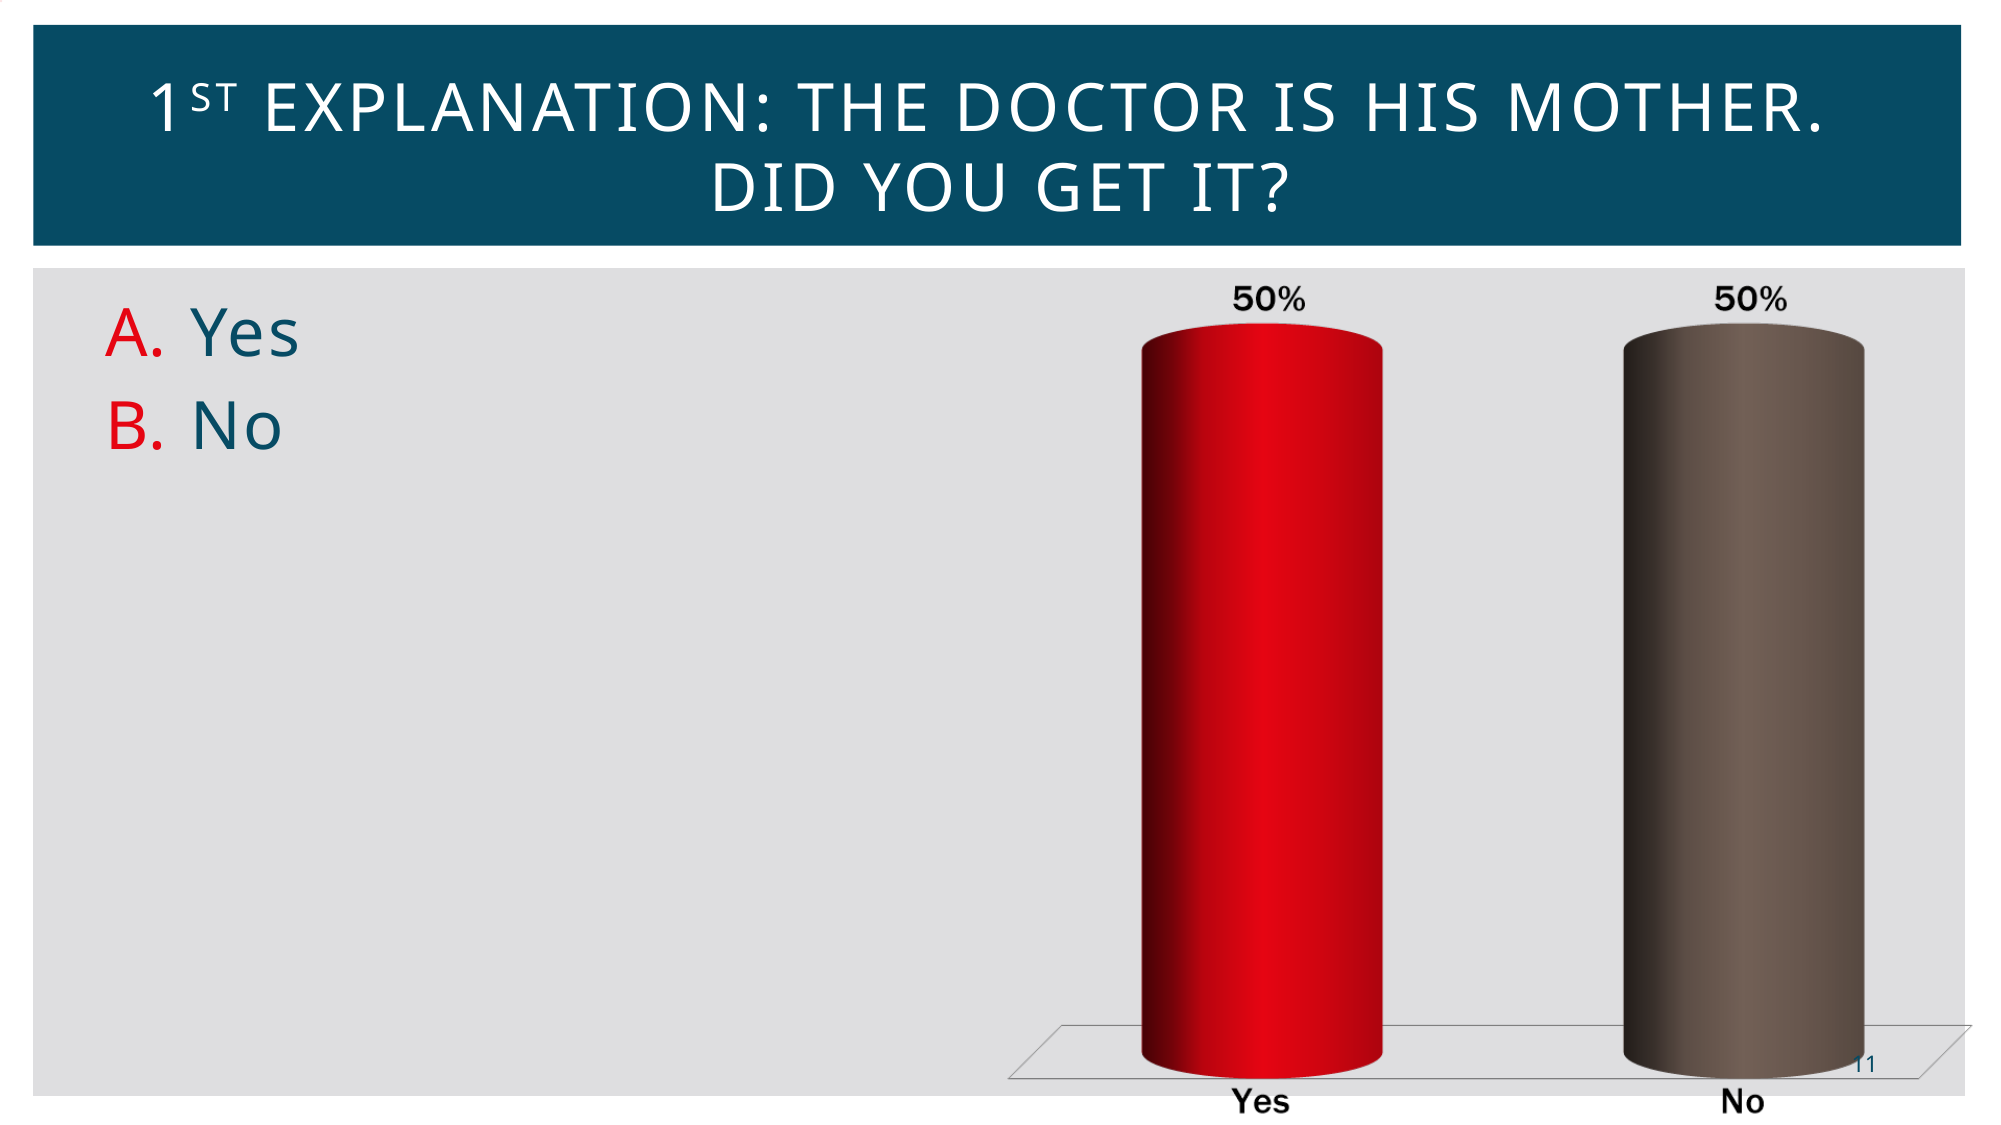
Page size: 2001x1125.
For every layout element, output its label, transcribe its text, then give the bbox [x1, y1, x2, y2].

text_box [988, 280, 1991, 1125]
slide_number 11 [1800, 1041, 1930, 1089]
list Yes No [83, 281, 1000, 1005]
title 1st explanation: The doctor is his mother. Did you get it? [83, 58, 1917, 232]
